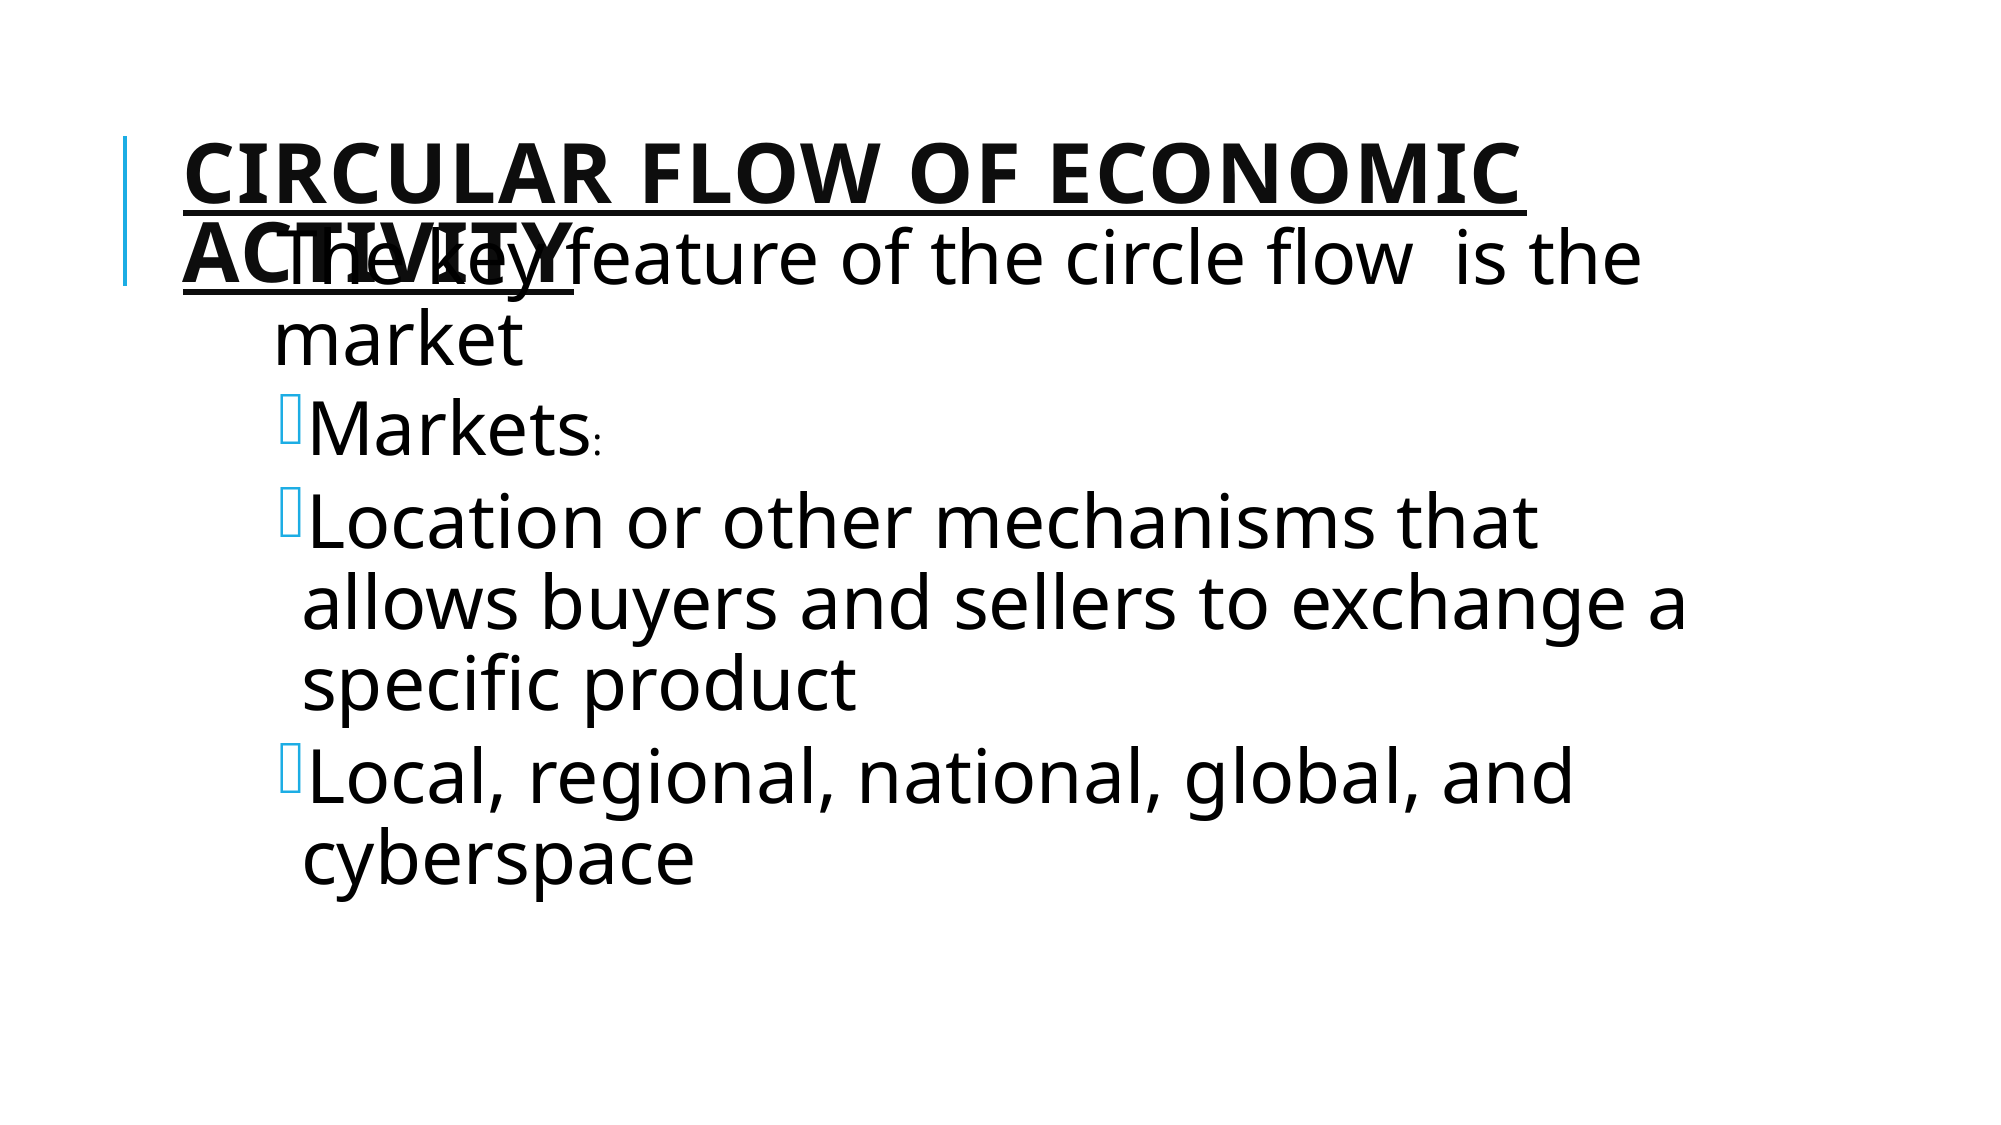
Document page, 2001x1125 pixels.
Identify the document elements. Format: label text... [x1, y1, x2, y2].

list The key feature of the circle flow is the market Markets: Location or other mechanisms that allows buyers and sellers to exchange a specific product Local, regional, national, global, and cyberspace [249, 212, 1750, 1125]
title Circular Flow of Economic Activity [168, 96, 1763, 342]
